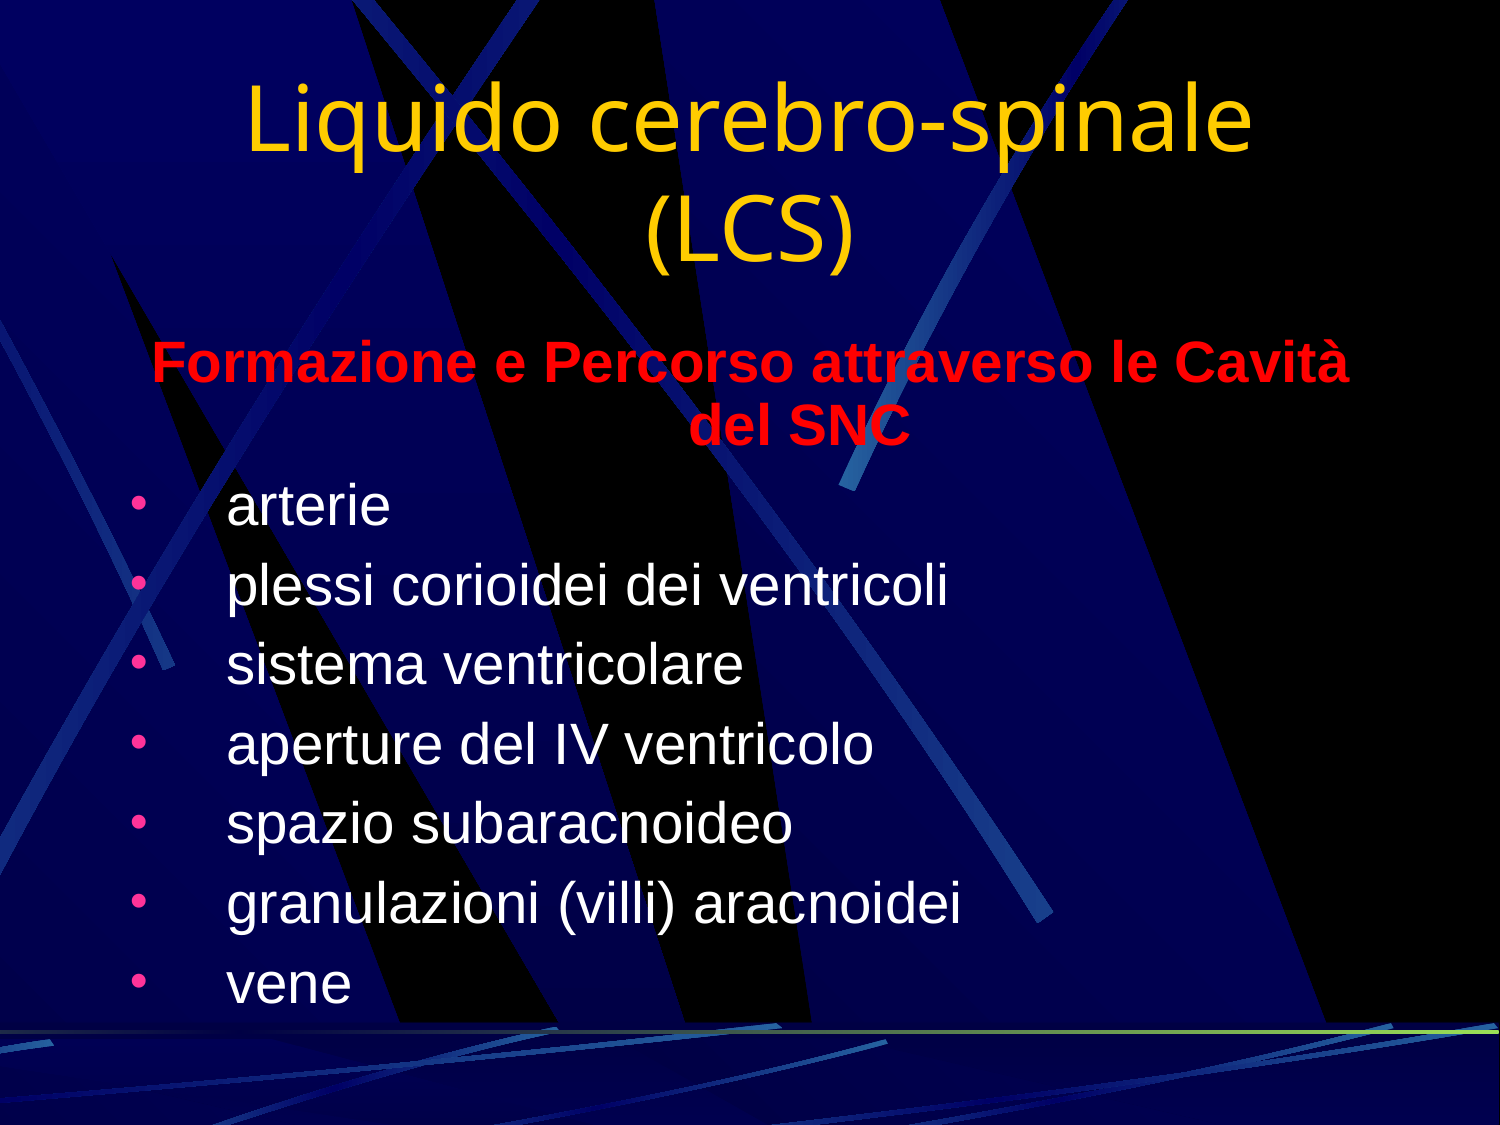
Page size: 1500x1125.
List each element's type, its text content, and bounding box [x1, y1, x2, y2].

title Liquido cerebro-spinale (LCS) [112, 49, 1388, 290]
list Formazione e Percorso attraverso le Cavità del SNC arterie plessi corioidei dei ventricoli sistema ventricolare aperture del IV ventricolo spazio subaracnoideo granulazioni (villi) aracnoidei vene [112, 324, 1388, 1033]
